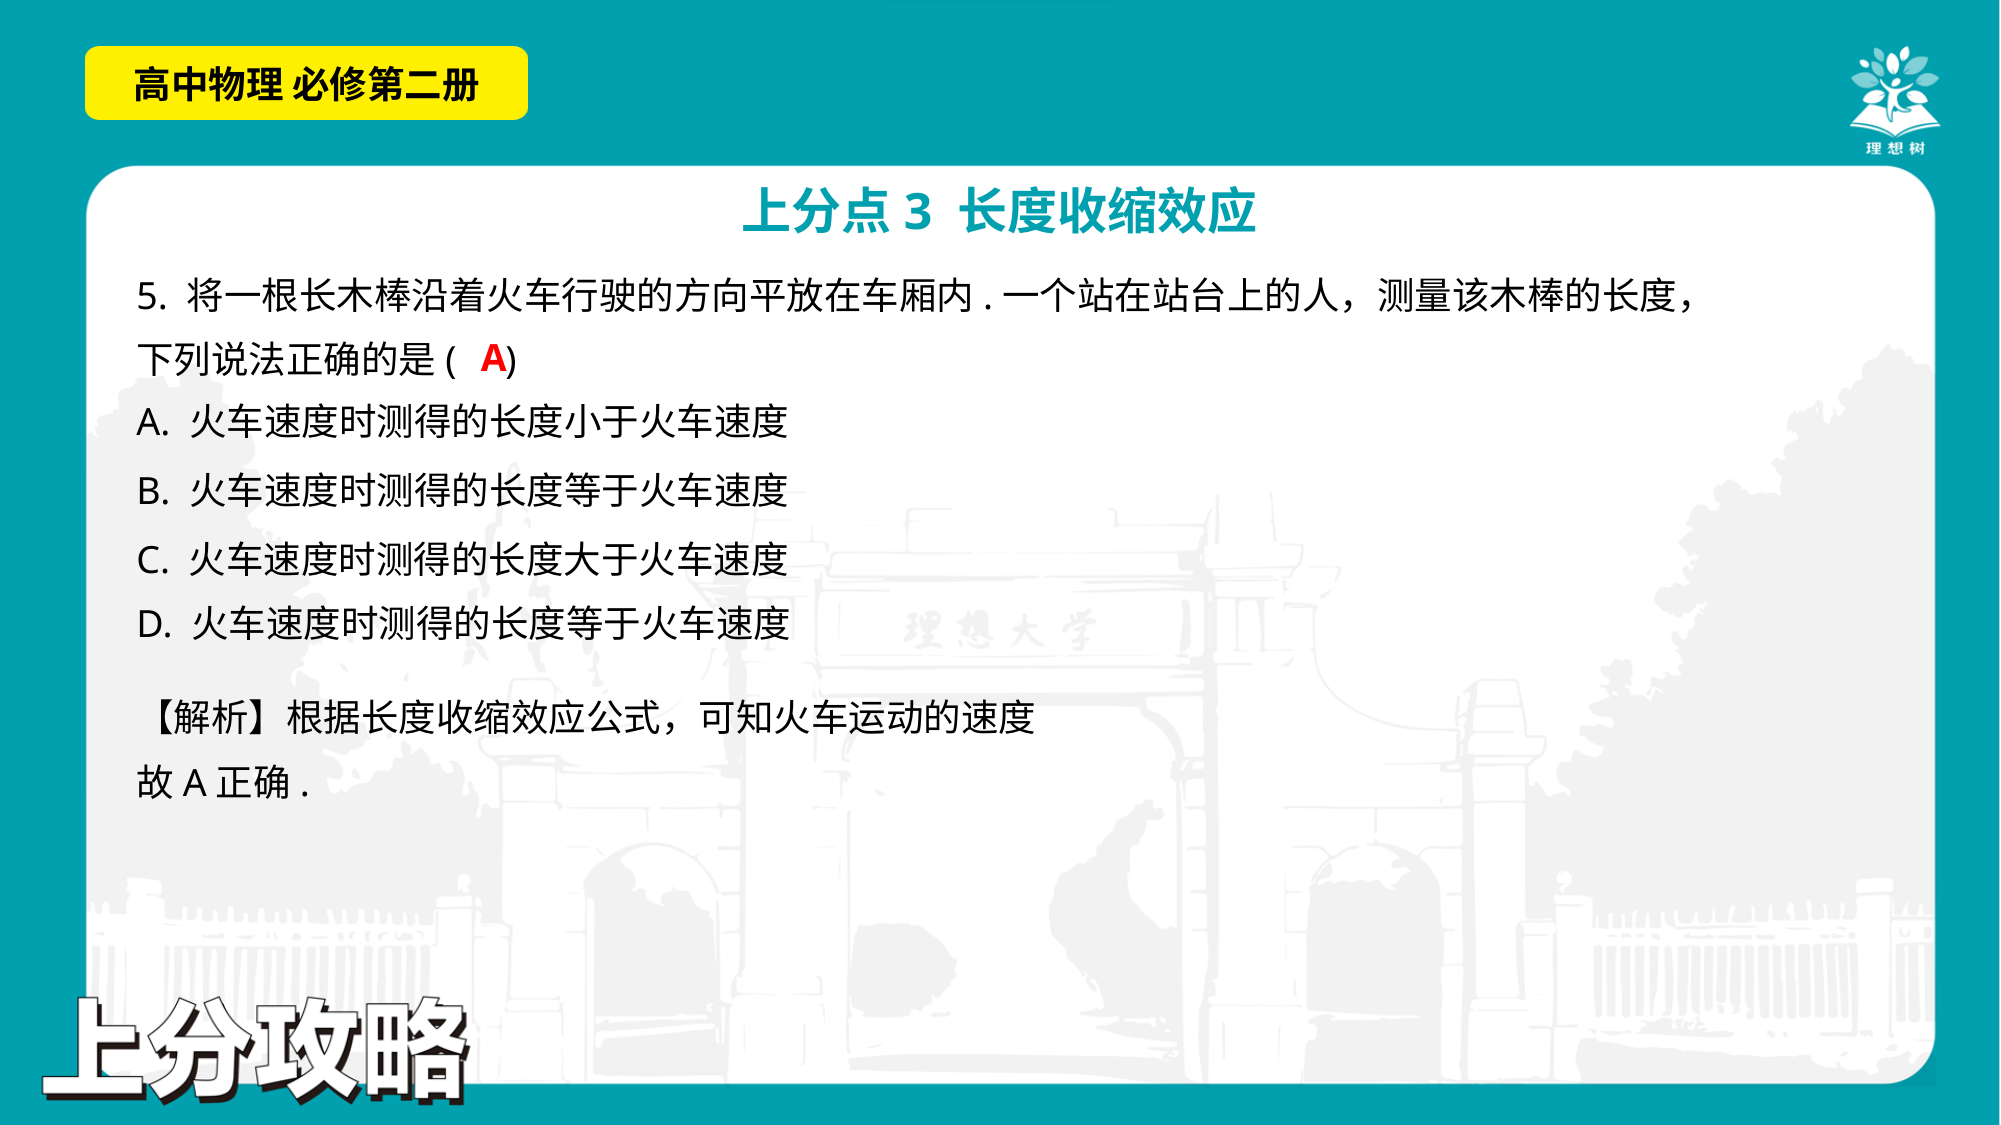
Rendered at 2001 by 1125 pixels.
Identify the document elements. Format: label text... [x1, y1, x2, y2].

text_box A [466, 314, 521, 373]
picture [0, 0, 2000, 1125]
